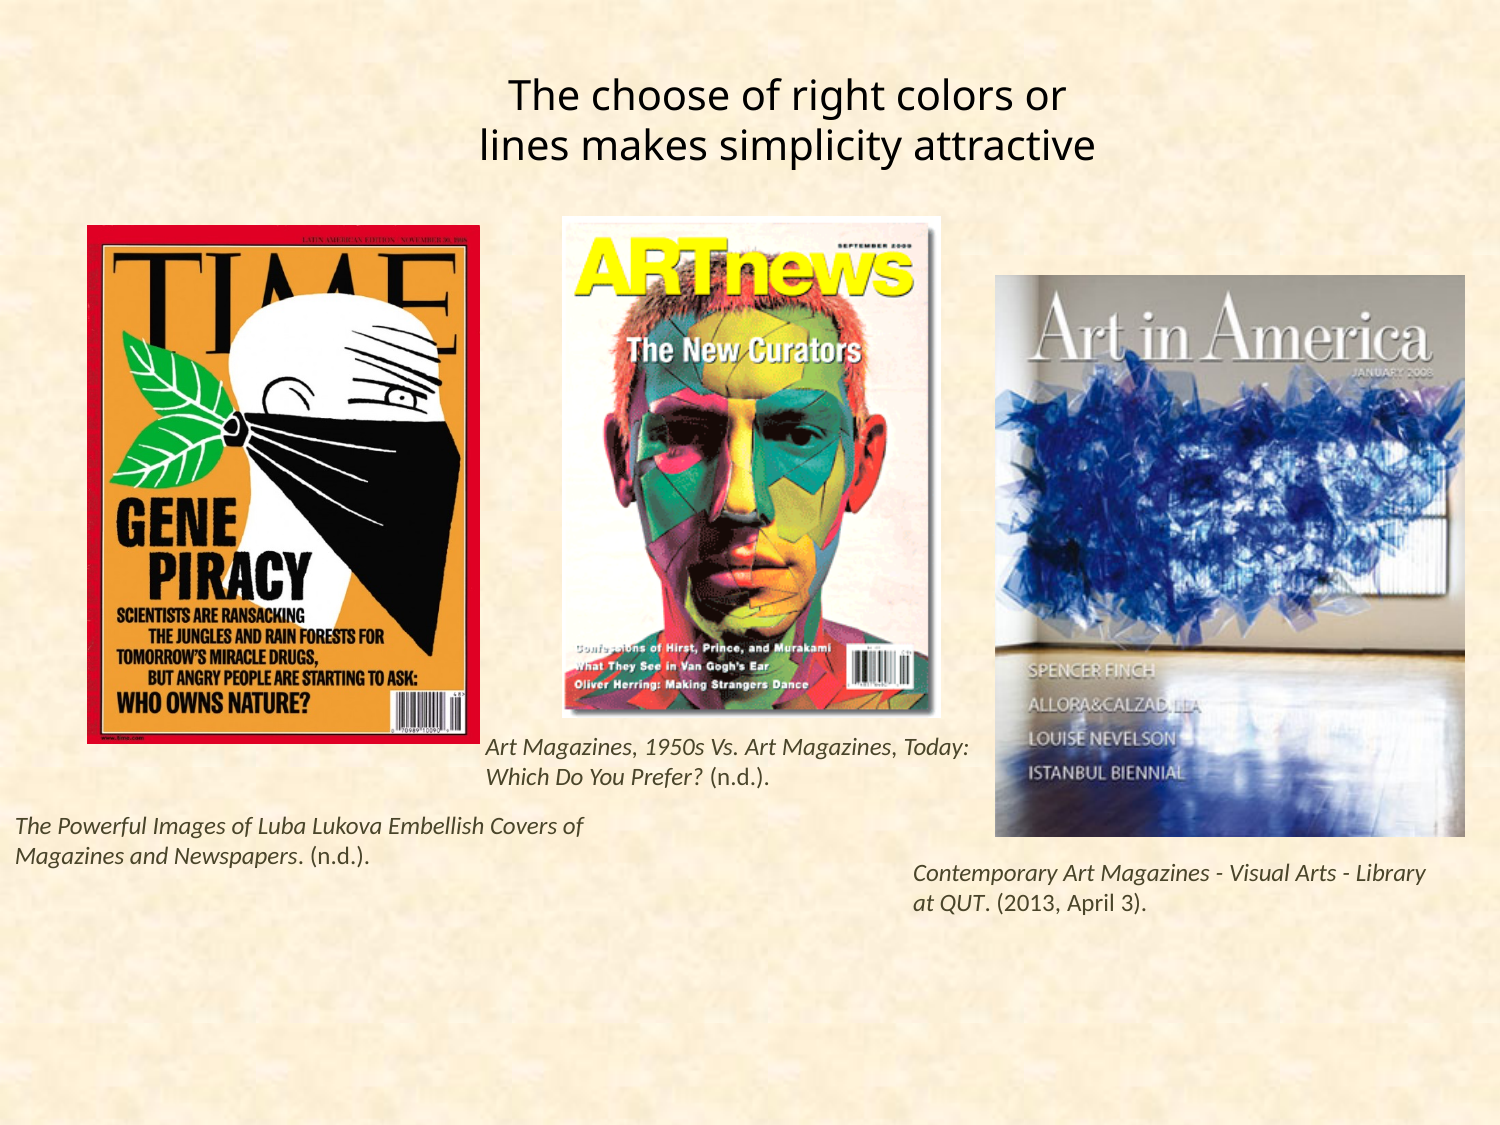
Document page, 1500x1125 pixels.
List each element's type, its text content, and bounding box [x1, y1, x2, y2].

text_box The choose of right colors or lines makes simplicity attractive [462, 37, 1113, 200]
text_box The Powerful Images of Luba Lukova Embellish Covers of Magazines and Newspapers. (n.d.). [0, 801, 663, 877]
picture [0, 0, 1500, 1125]
text_box Contemporary Art Magazines - Visual Arts - Library at QUT. (2013, April 3). [898, 849, 1465, 924]
text_box Art Magazines, 1950s Vs. Art Magazines, Today: Which Do You Prefer? (n.d.). [470, 722, 990, 798]
